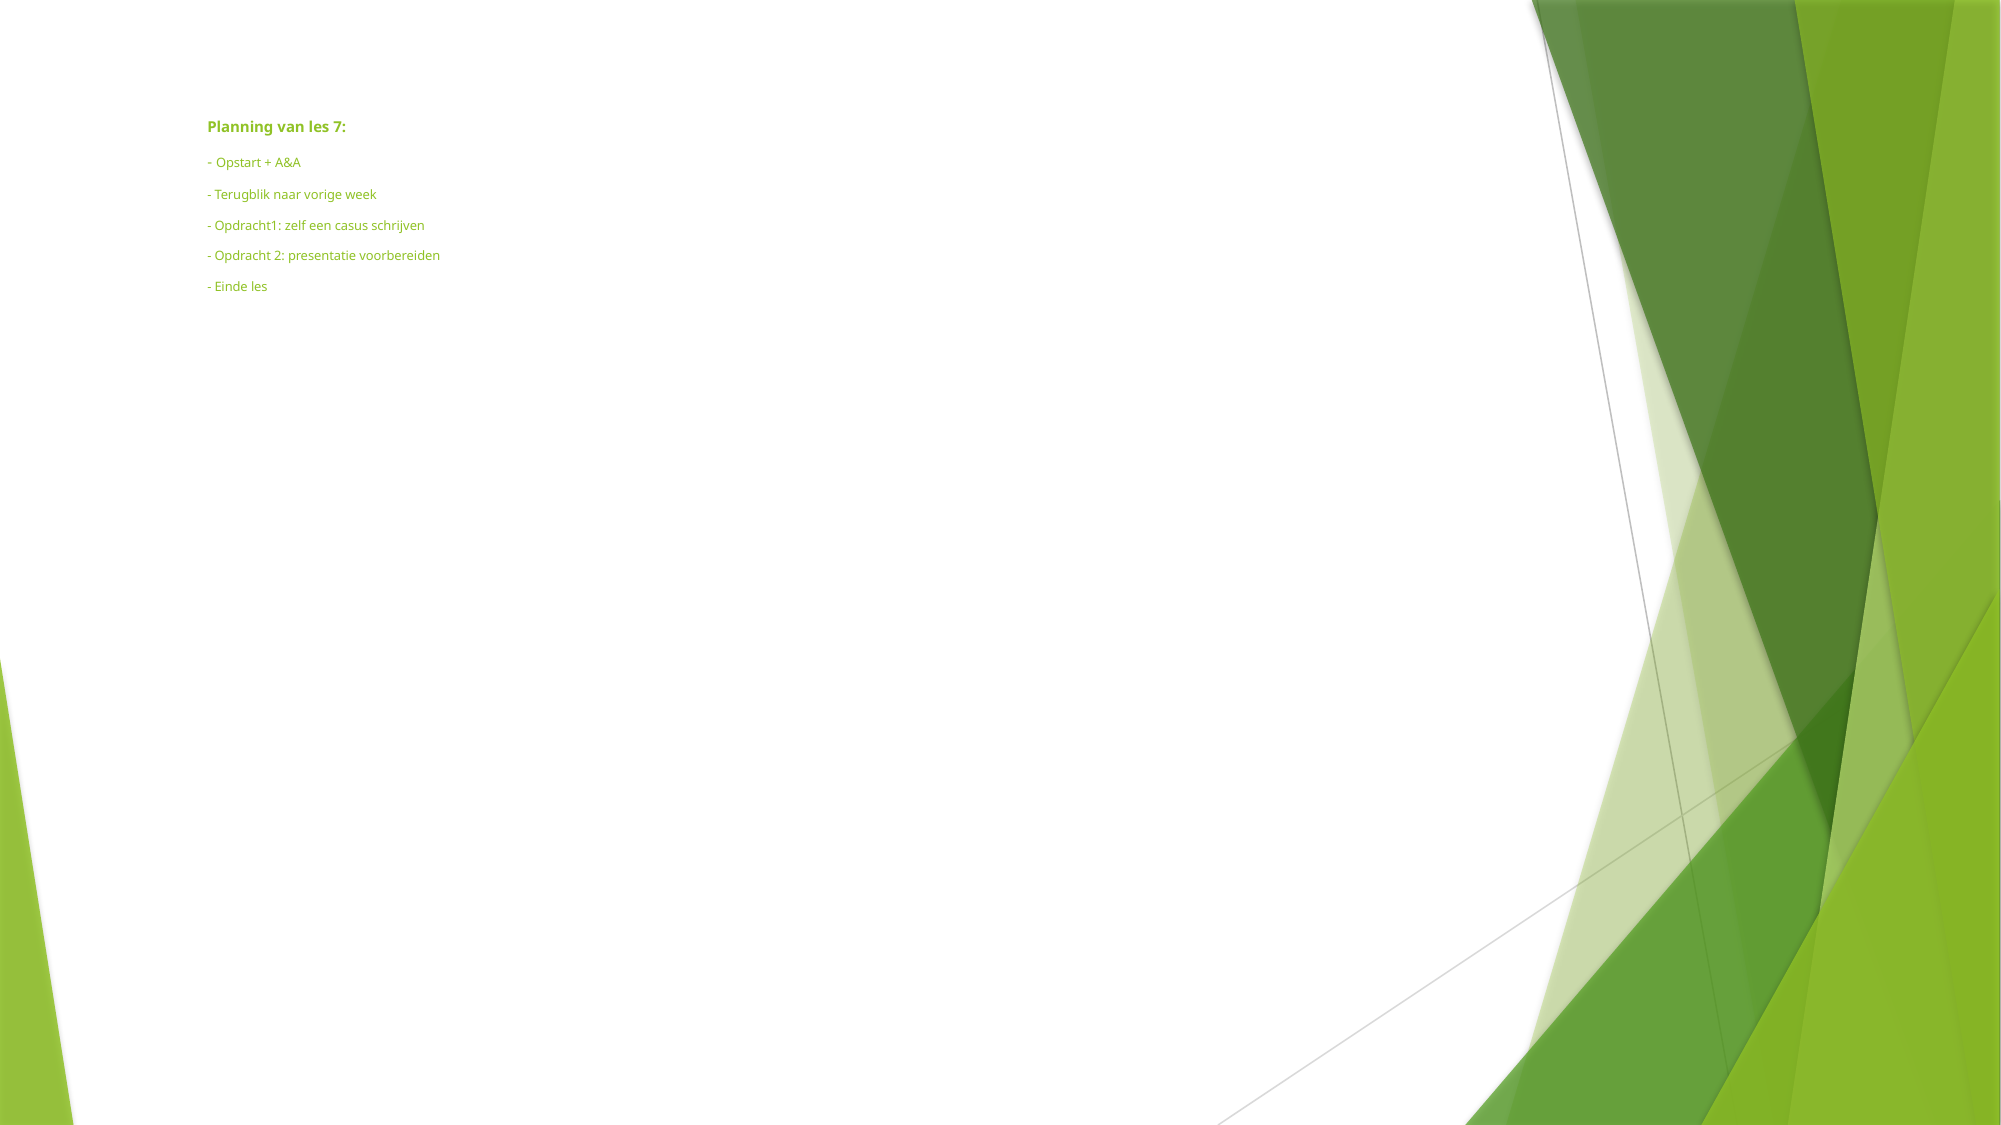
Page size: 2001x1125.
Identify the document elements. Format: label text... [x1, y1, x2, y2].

title Planning van les 7: - Opstart + A&A - Terugblik naar vorige week - Opdracht1: zelf een casus schrijven - Opdracht 2: presentatie voorbereiden - Einde les [192, 91, 1715, 309]
